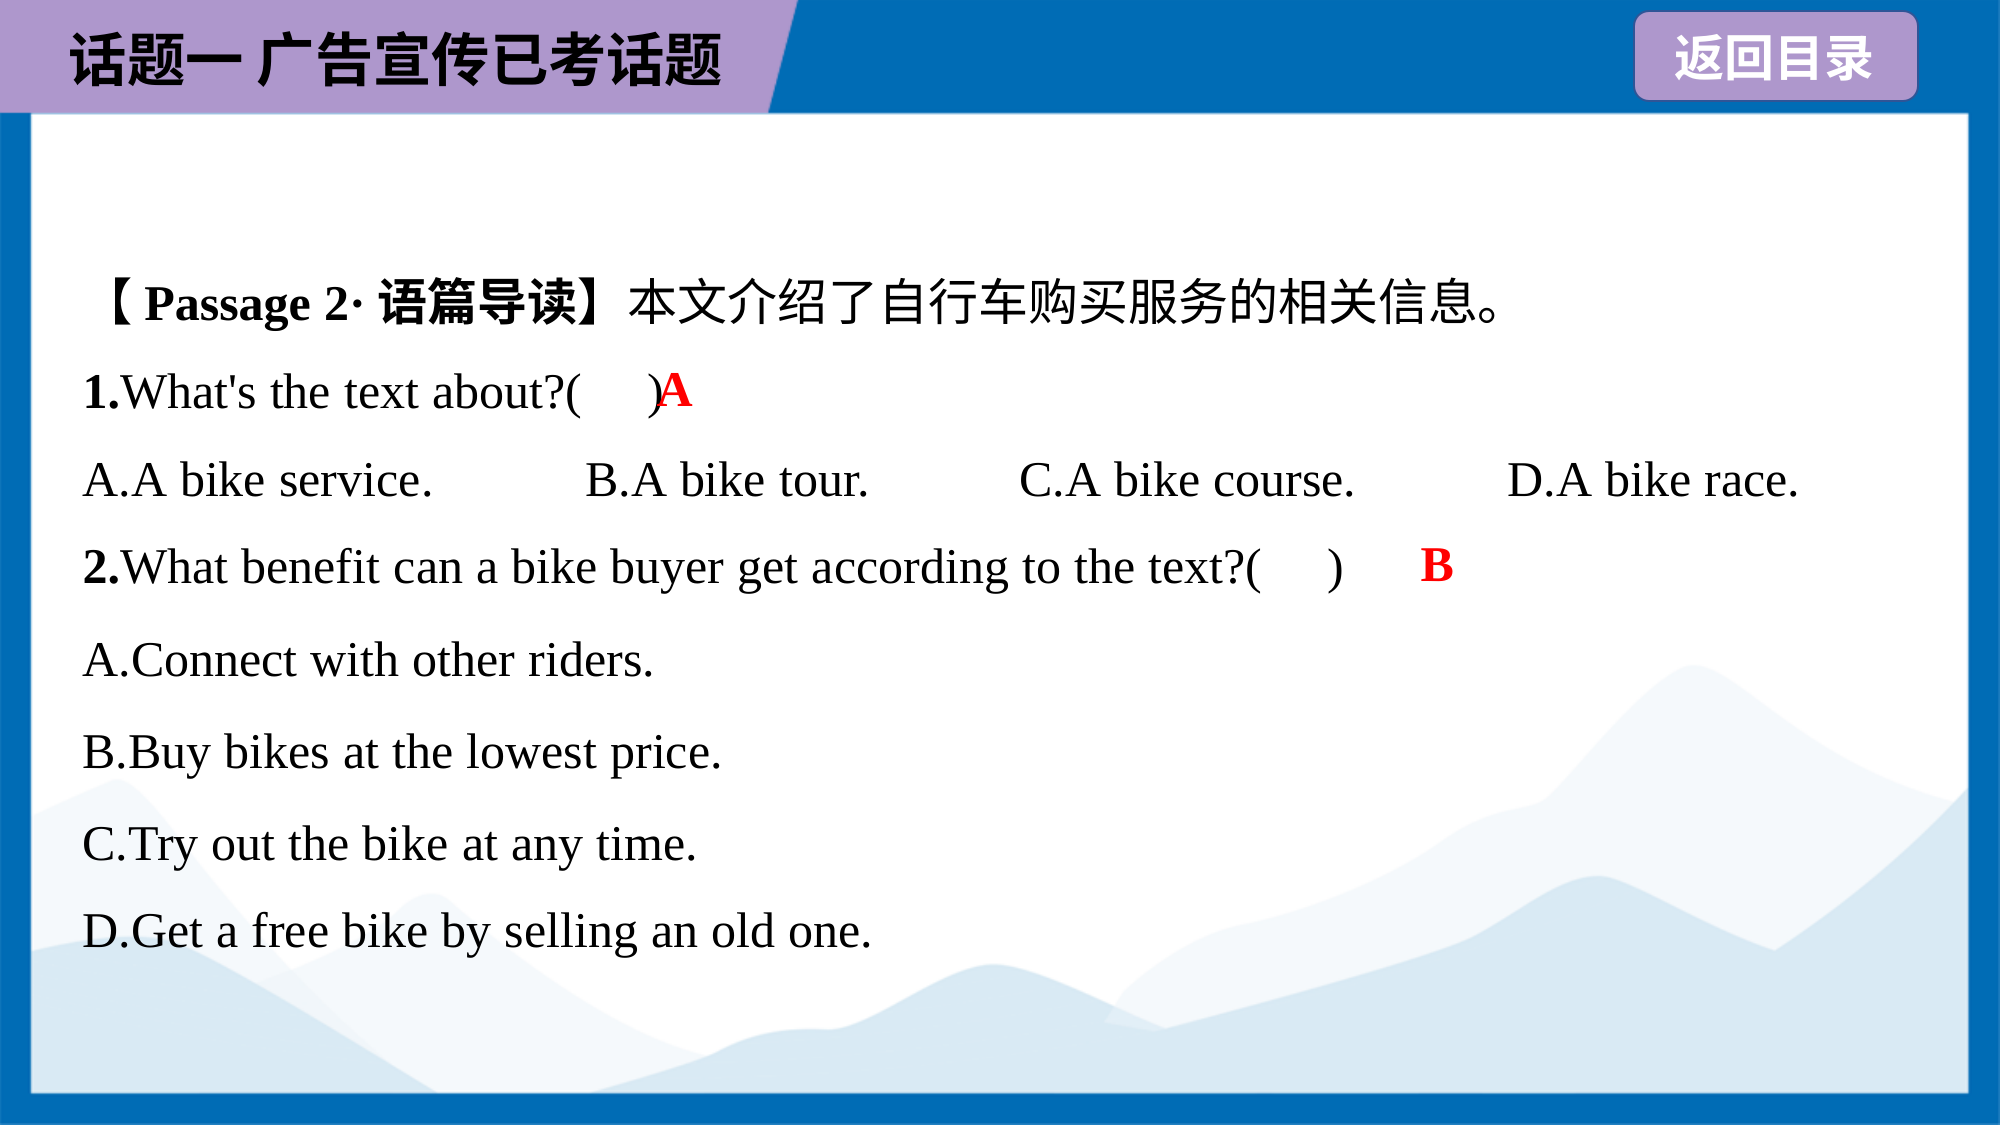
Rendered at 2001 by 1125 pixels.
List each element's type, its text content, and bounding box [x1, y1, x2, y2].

text_box 2.What benefit can a bike buyer get according to the text?( ) [82, 506, 1917, 584]
picture [0, 0, 2000, 1125]
text_box A.A bike service. B.A bike tour. C.A bike course. D.A bike race. [82, 418, 1917, 497]
text_box 【Passage 2·语篇导读】本文介绍了自行车购买服务的相关信息。 [82, 243, 1917, 321]
text_box B [1402, 504, 1472, 583]
text_box A.Connect with other riders. B.Buy bikes at the lowest price. C.Try out the bike at any time. D.Get a free bike by selling an old one. [82, 595, 1917, 948]
text_box 1.What's the text about?( ) [82, 330, 1917, 409]
text_box A [638, 328, 711, 408]
